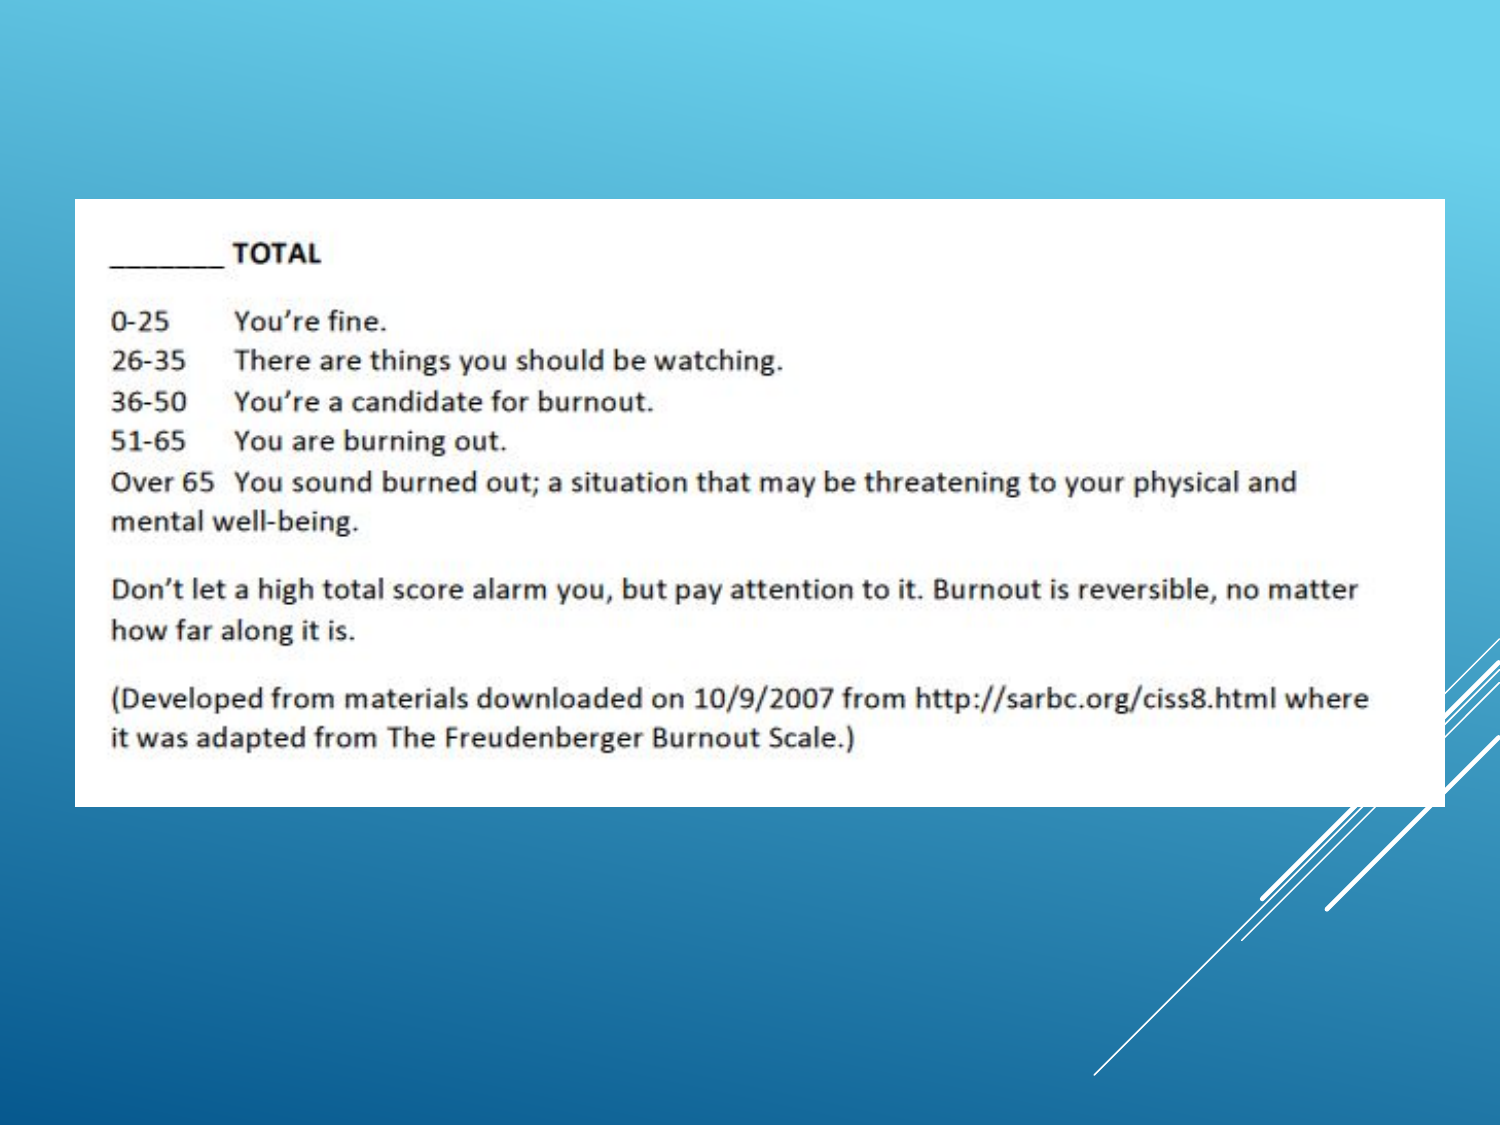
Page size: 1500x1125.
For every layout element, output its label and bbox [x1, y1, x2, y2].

picture [74, 199, 1445, 807]
